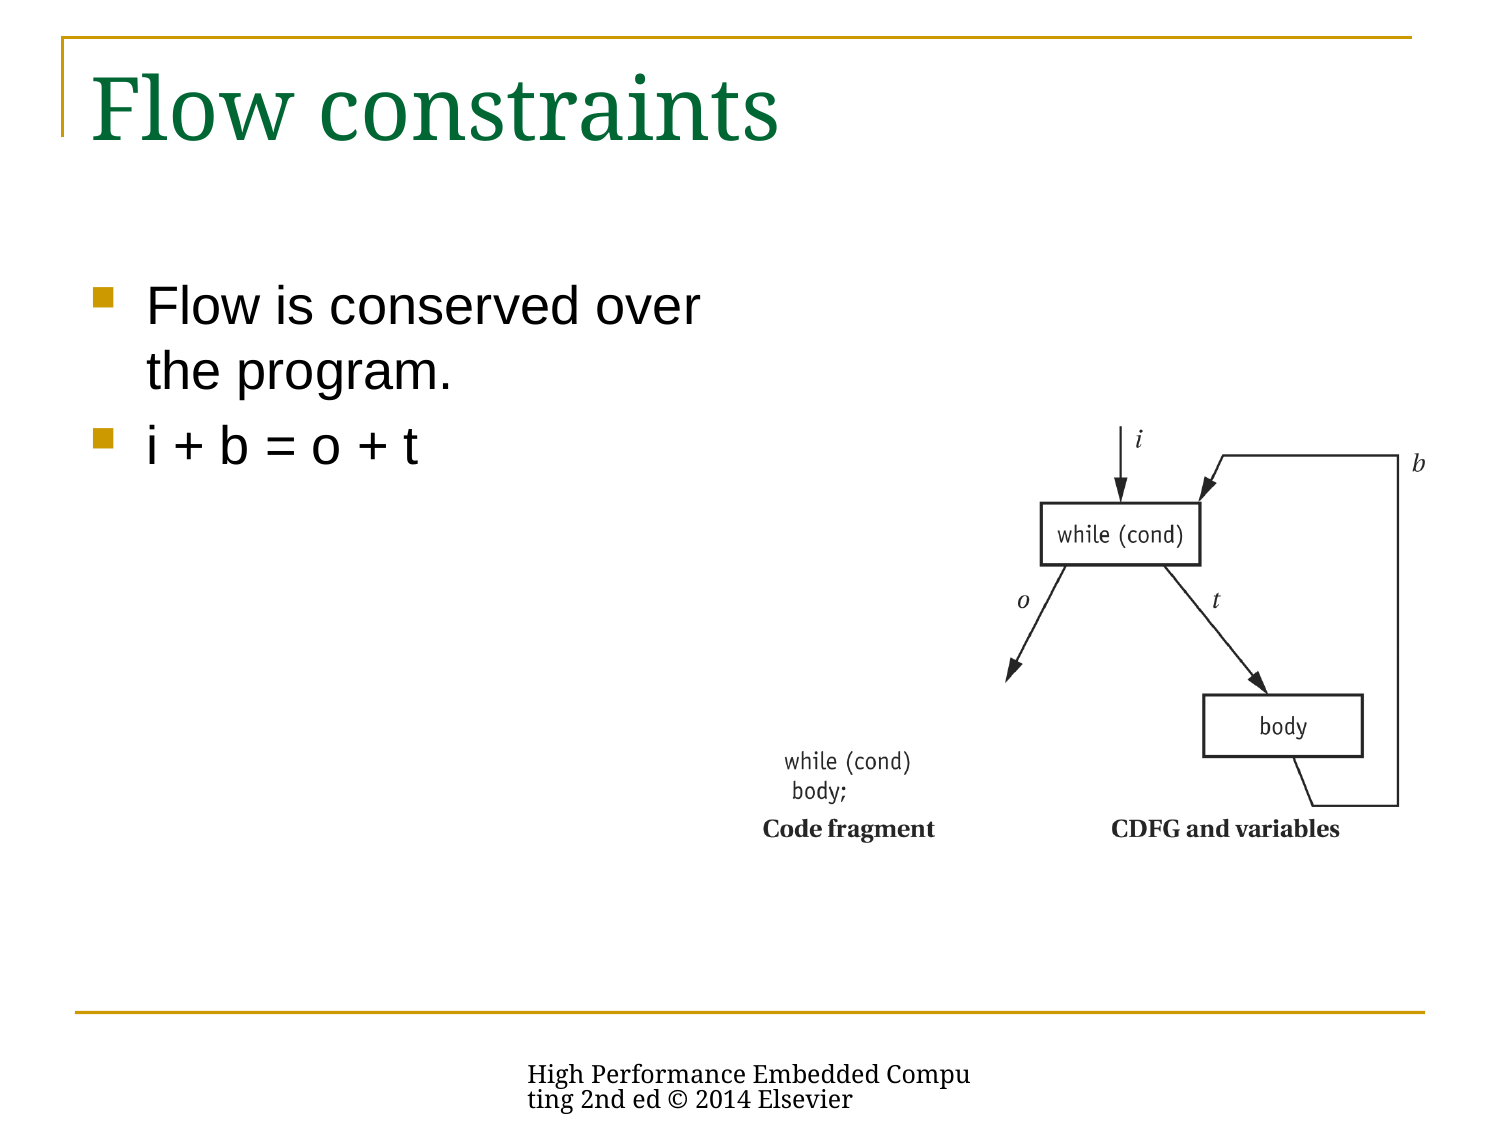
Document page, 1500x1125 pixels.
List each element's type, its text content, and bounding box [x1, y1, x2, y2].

title Flow constraints [75, 45, 1425, 233]
footer High Performance Embedded Computing 2nd ed © 2014 Elsevier [512, 1025, 988, 1100]
list Flow is conserved over the program. i + b = o + t [75, 262, 738, 1006]
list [762, 425, 1426, 843]
